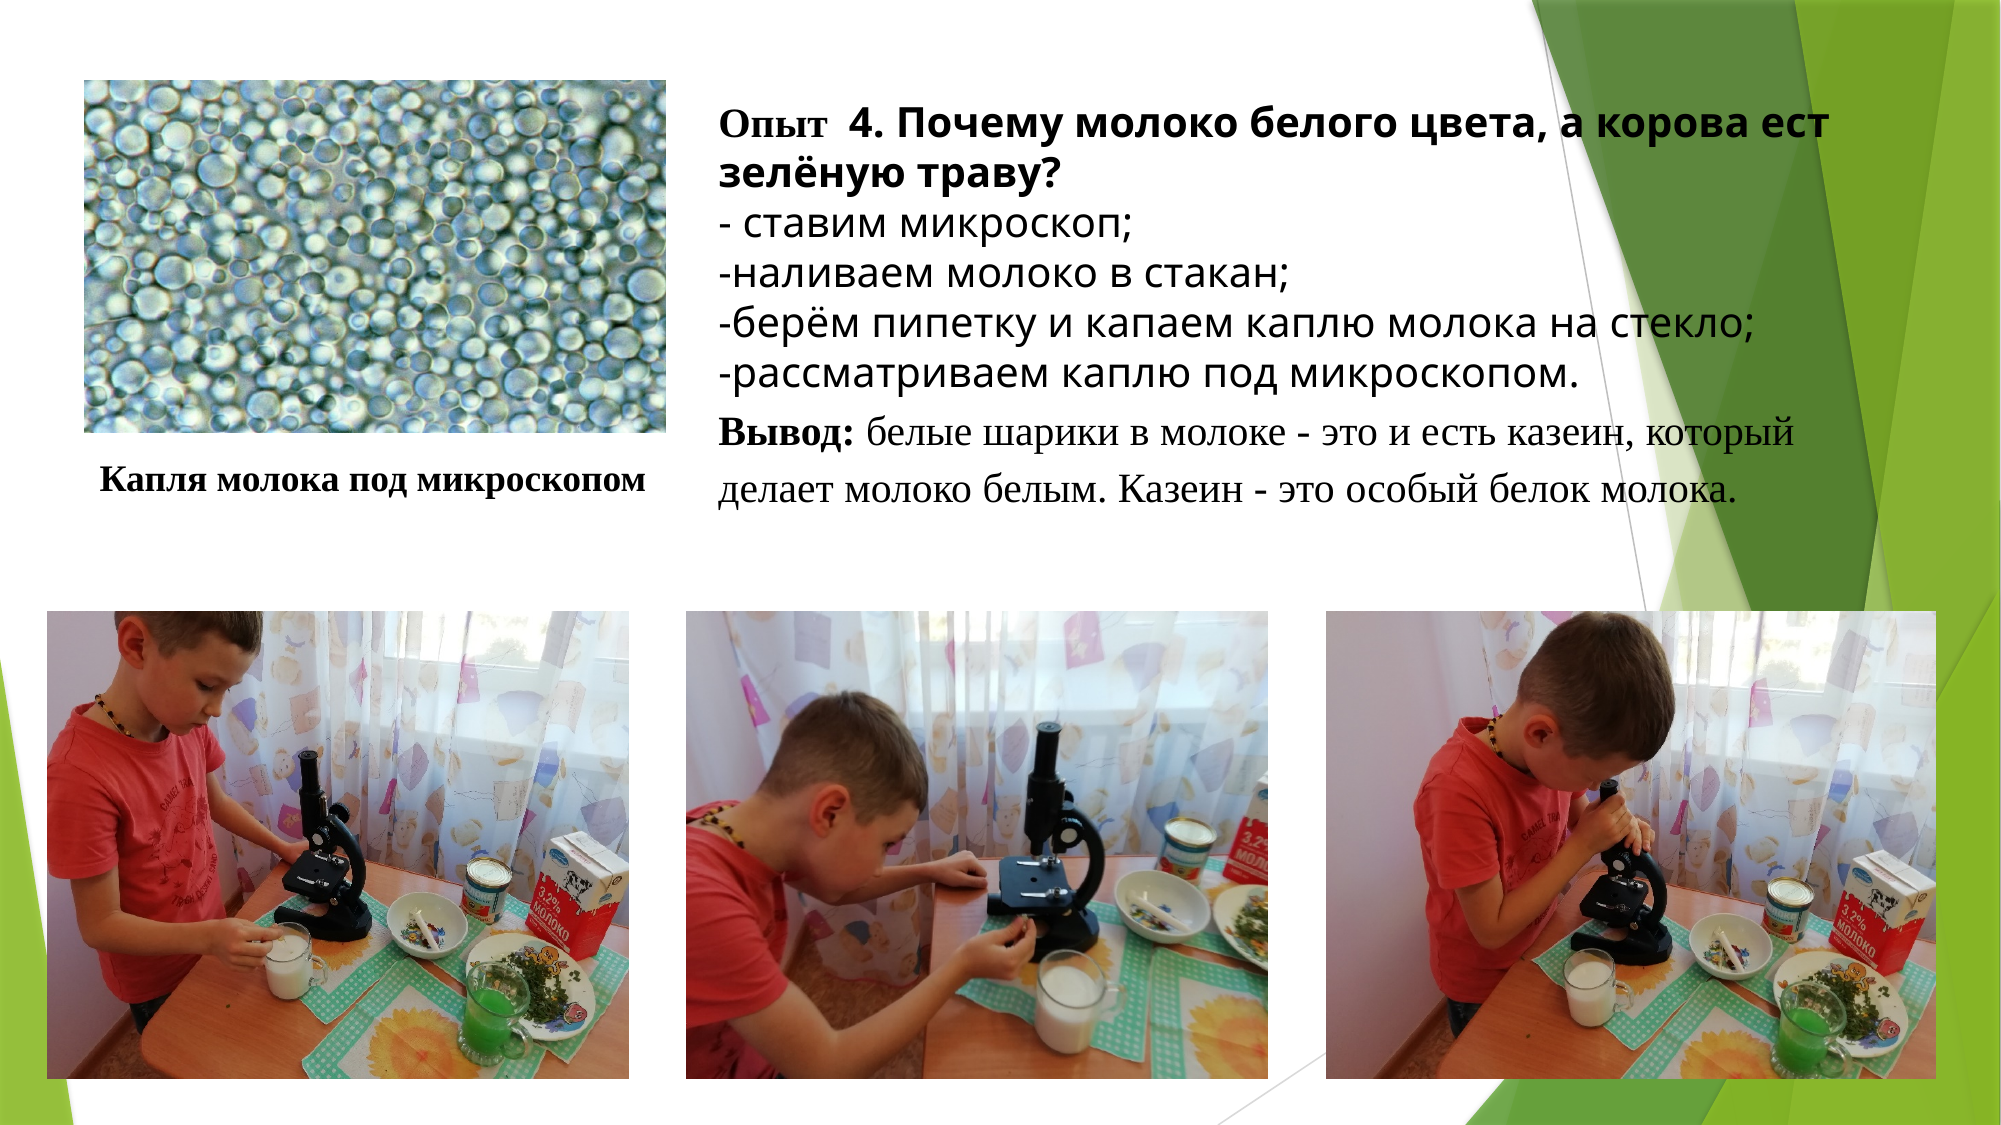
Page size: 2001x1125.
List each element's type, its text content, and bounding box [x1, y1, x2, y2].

picture [686, 611, 1269, 1079]
picture [1325, 611, 1936, 1079]
picture [84, 80, 667, 434]
picture [46, 611, 629, 1079]
text_box Опыт 4. Почему молоко белого цвета, а корова ест зелёную траву? - ставим микроскоп; -наливаем молоко в стакан; -берём пипетку и капаем каплю молока на стекло; -рассматриваем каплю под микроскопом. Вывод: белые шарики в молоке - это и есть казеин, который делает молоко белым. Казеин - это особый белок молока. [703, 88, 1914, 519]
text_box Капля молока под микроскопом [84, 439, 704, 507]
